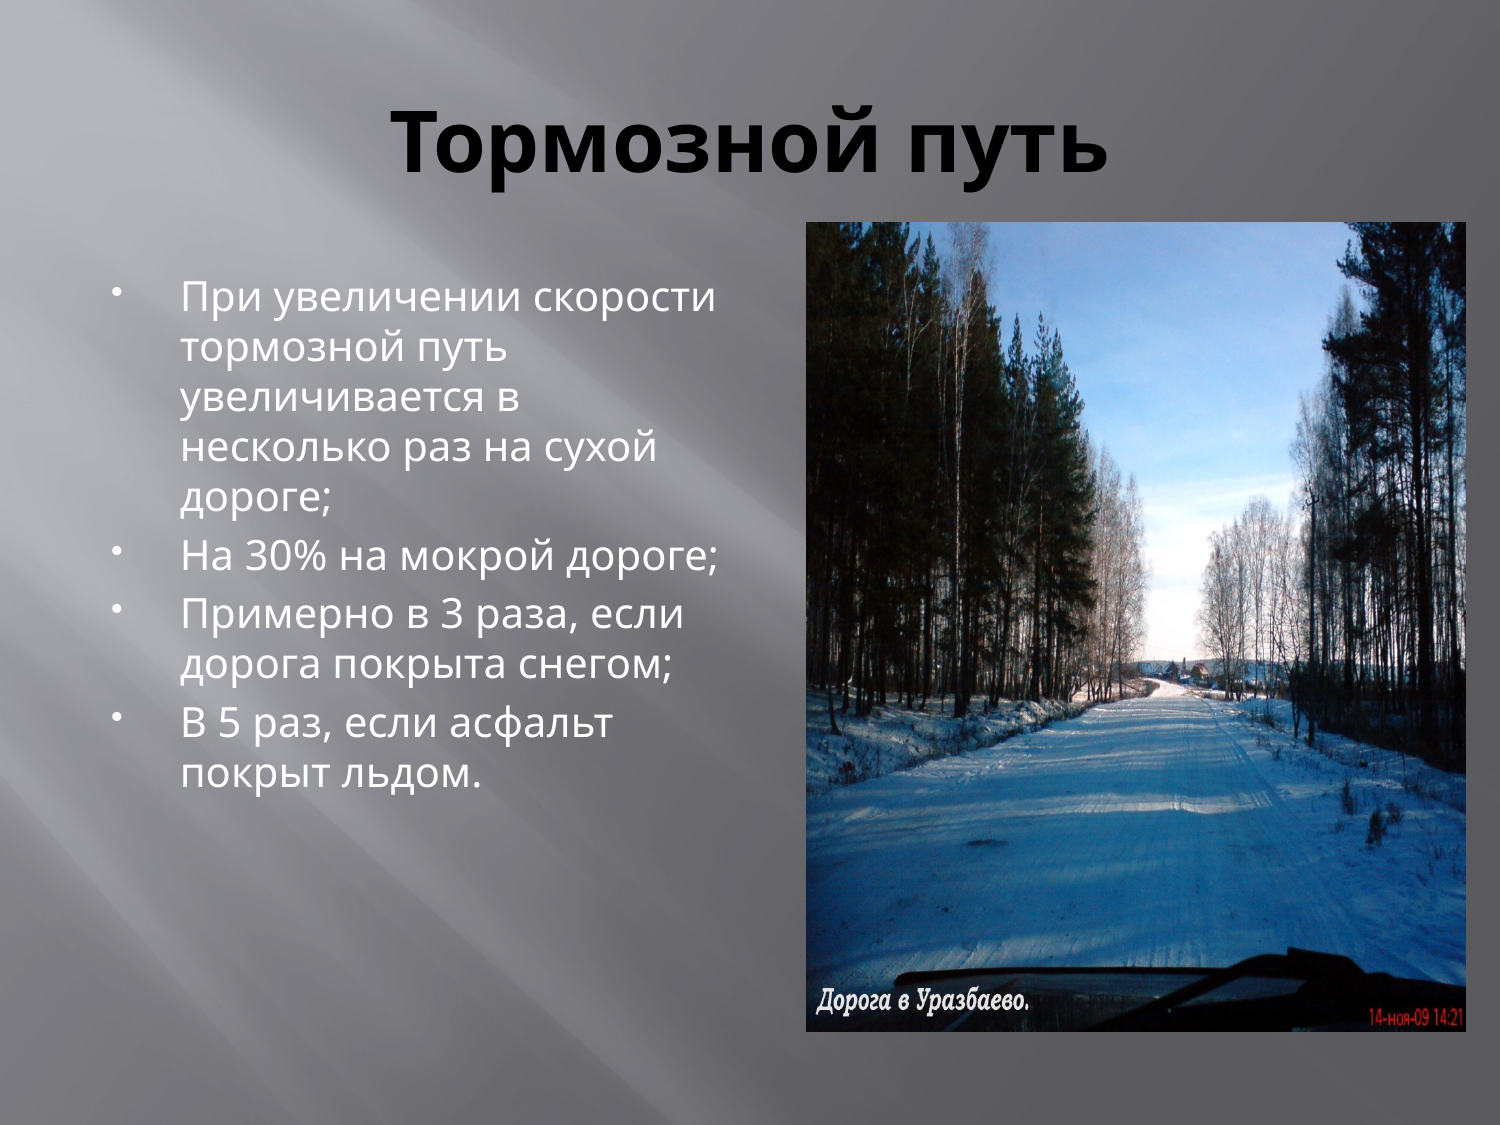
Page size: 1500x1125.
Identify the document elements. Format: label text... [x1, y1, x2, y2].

title Тормозной путь [75, 45, 1425, 233]
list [806, 222, 1466, 1032]
list При увеличении скорости тормозной путь увеличивается в несколько раз на сухой дороге; На 30% на мокрой дороге; Примерно в 3 раза, если дорога покрыта снегом; В 5 раз, если асфальт покрыт льдом. [75, 262, 738, 1005]
